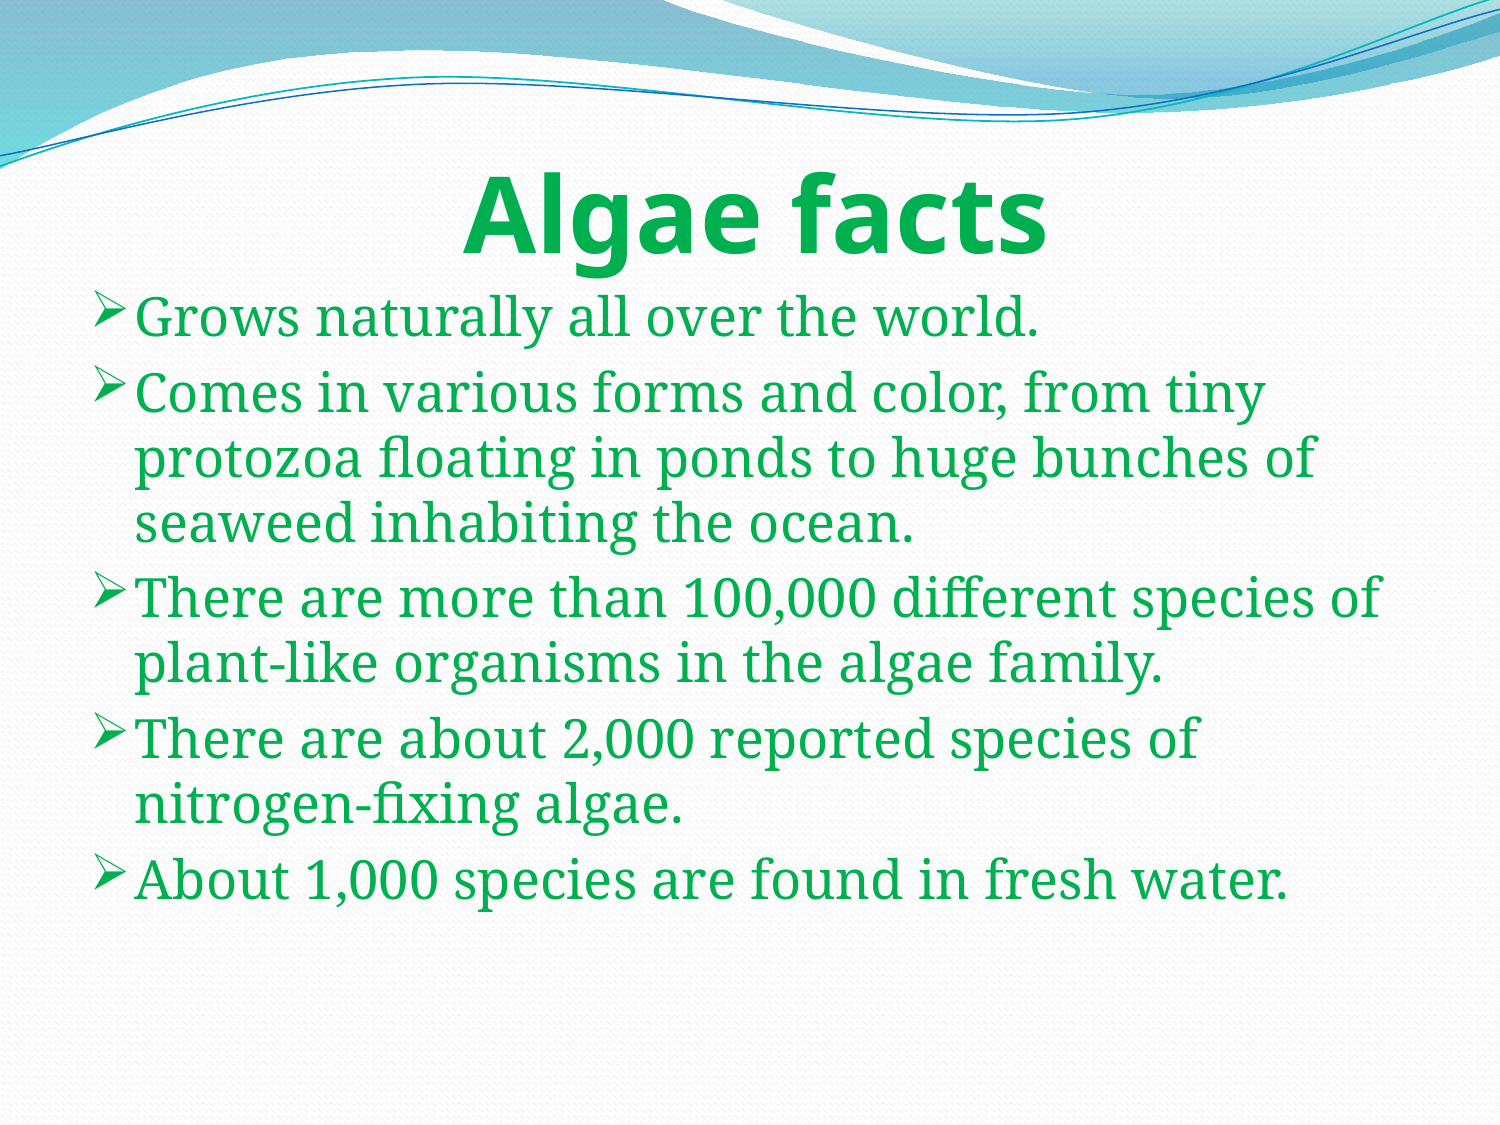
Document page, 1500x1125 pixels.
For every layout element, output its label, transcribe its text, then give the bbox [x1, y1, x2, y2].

title Algae facts [450, 112, 1063, 275]
list Grows naturally all over the world. Comes in various forms and color, from tiny protozoa floating in ponds to huge bunches of seaweed inhabiting the ocean. There are more than 100,000 different species of plant-like organisms in the algae family. There are about 2,000 reported species of nitrogen-fixing algae. About 1,000 species are found in fresh water. [75, 275, 1425, 1038]
